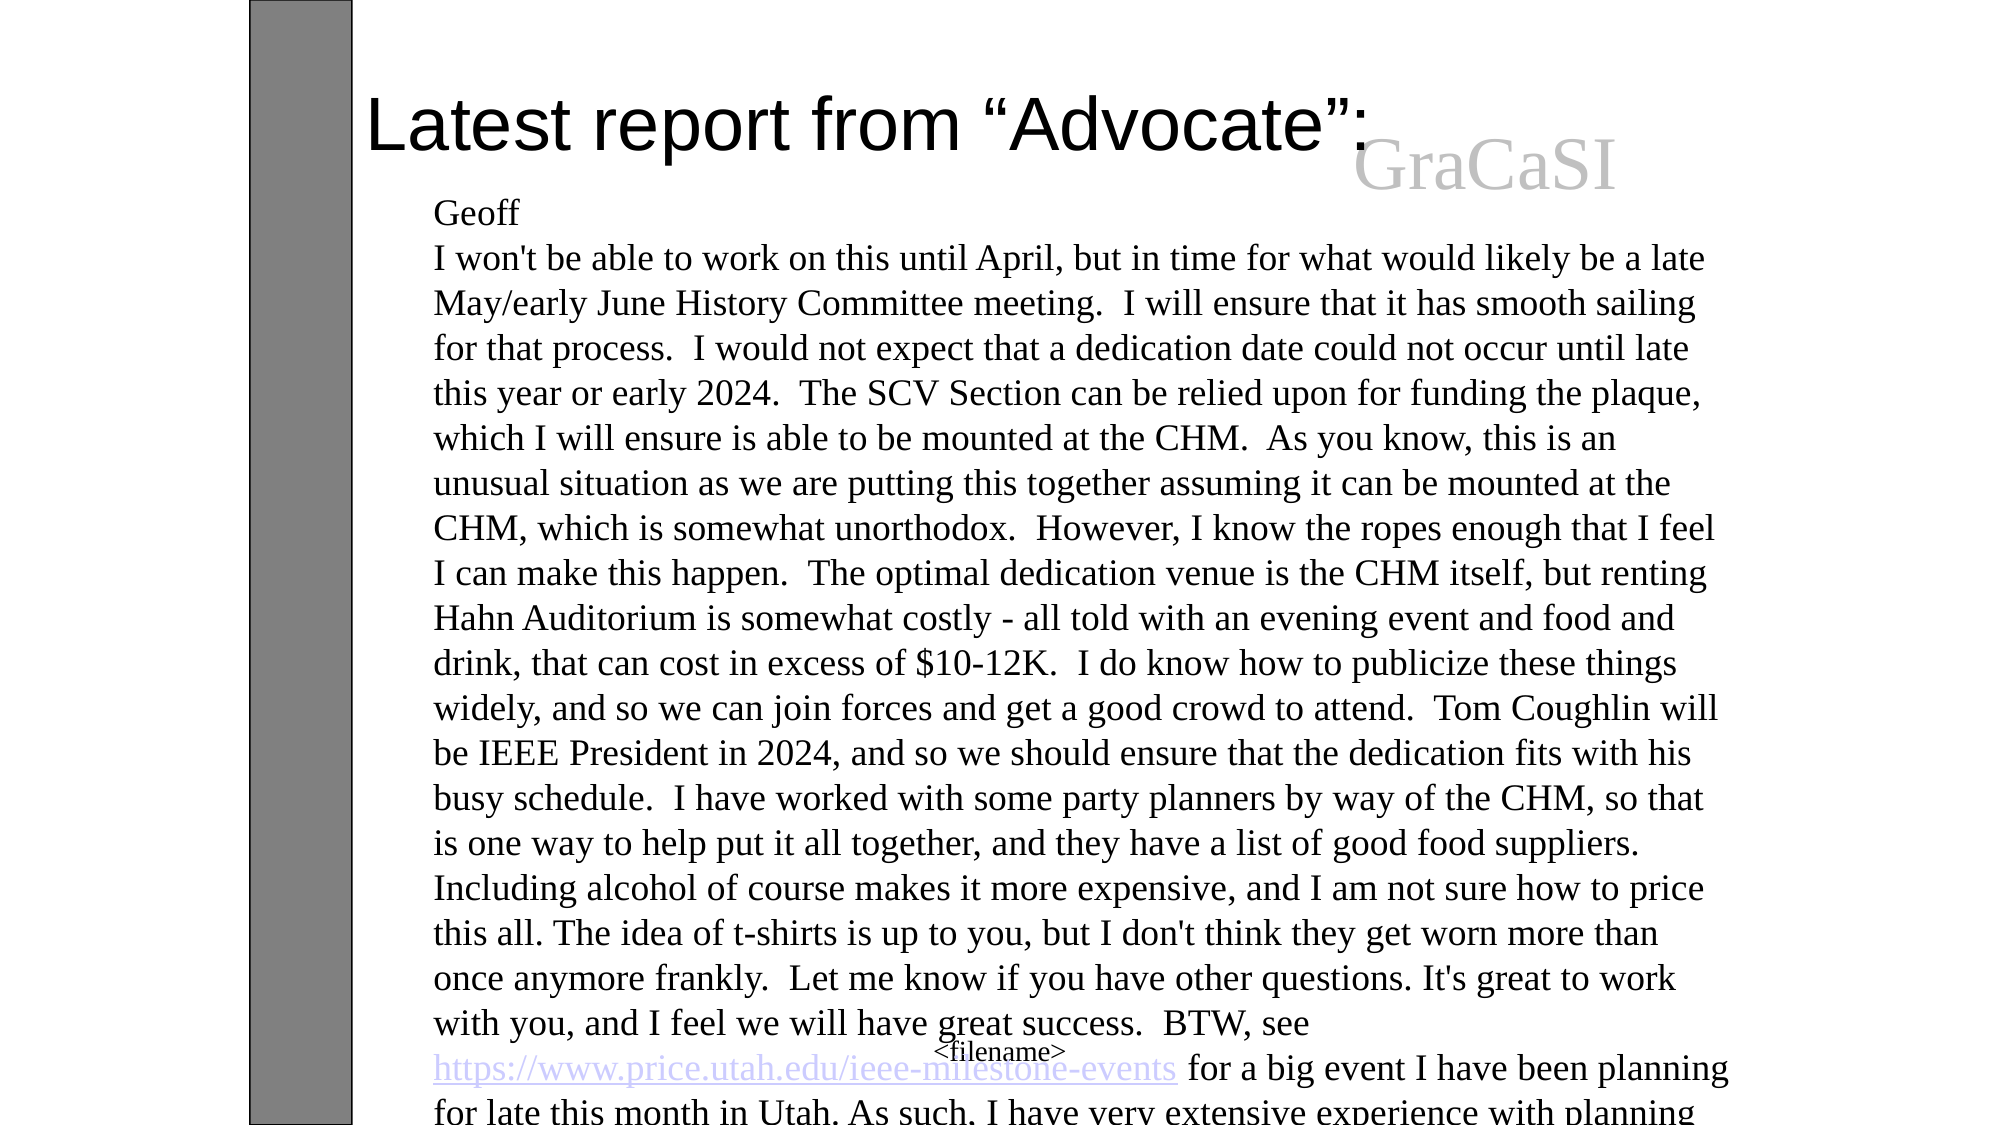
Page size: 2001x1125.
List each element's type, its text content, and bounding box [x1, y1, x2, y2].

text_box [249, 0, 352, 1125]
footer <filename> [683, 1091, 1317, 1101]
text_box Geoff I won't be able to work on this until April, but in time for what would likely be a late May/early June History Committee meeting. I will ensure that it has smooth sailing for that process. I would not expect that a dedication date could not occur until late this year or early 2024. The SCV Section can be relied upon for funding the plaque, which I will ensure is able to be mounted at the CHM. As you know, this is an unusual situation as we are putting this together assuming it can be mounted at the CHM, which is somewhat unorthodox. However, I know the ropes enough that I feel I can make this happen. The optimal dedication venue is the CHM itself, but renting Hahn Auditorium is somewhat costly - all told with an evening event and food and drink, that can cost in excess of $10-12K. I do know how to publicize these things widely, and so we can join forces and get a good crowd to attend. Tom Coughlin will be IEEE President in 2024, and so we should ensure that the dedication fits with his busy schedule. I have worked with some party planners by way of the CHM, so that is one way to help put it all together, and they have a list of good food suppliers. Including alcohol of course makes it more expensive, and I am not sure how to price this all. The idea of t-shirts is up to you, but I don't think they get worn more than once anymore frankly. Let me know if you have other questions. It's great to work with you, and I feel we will have great success. BTW, see https://www.price.utah.edu/ieee-milestone-events for a big event I have been planning for late this month in Utah. As such, I have very extensive experience with planning these events, frankly more than probably anyone else in the world. Cheers, Brian [419, 179, 1750, 1091]
text_box Latest report from “Advocate”: [352, 62, 1524, 161]
text_box GraCaSI [1325, 101, 1632, 179]
